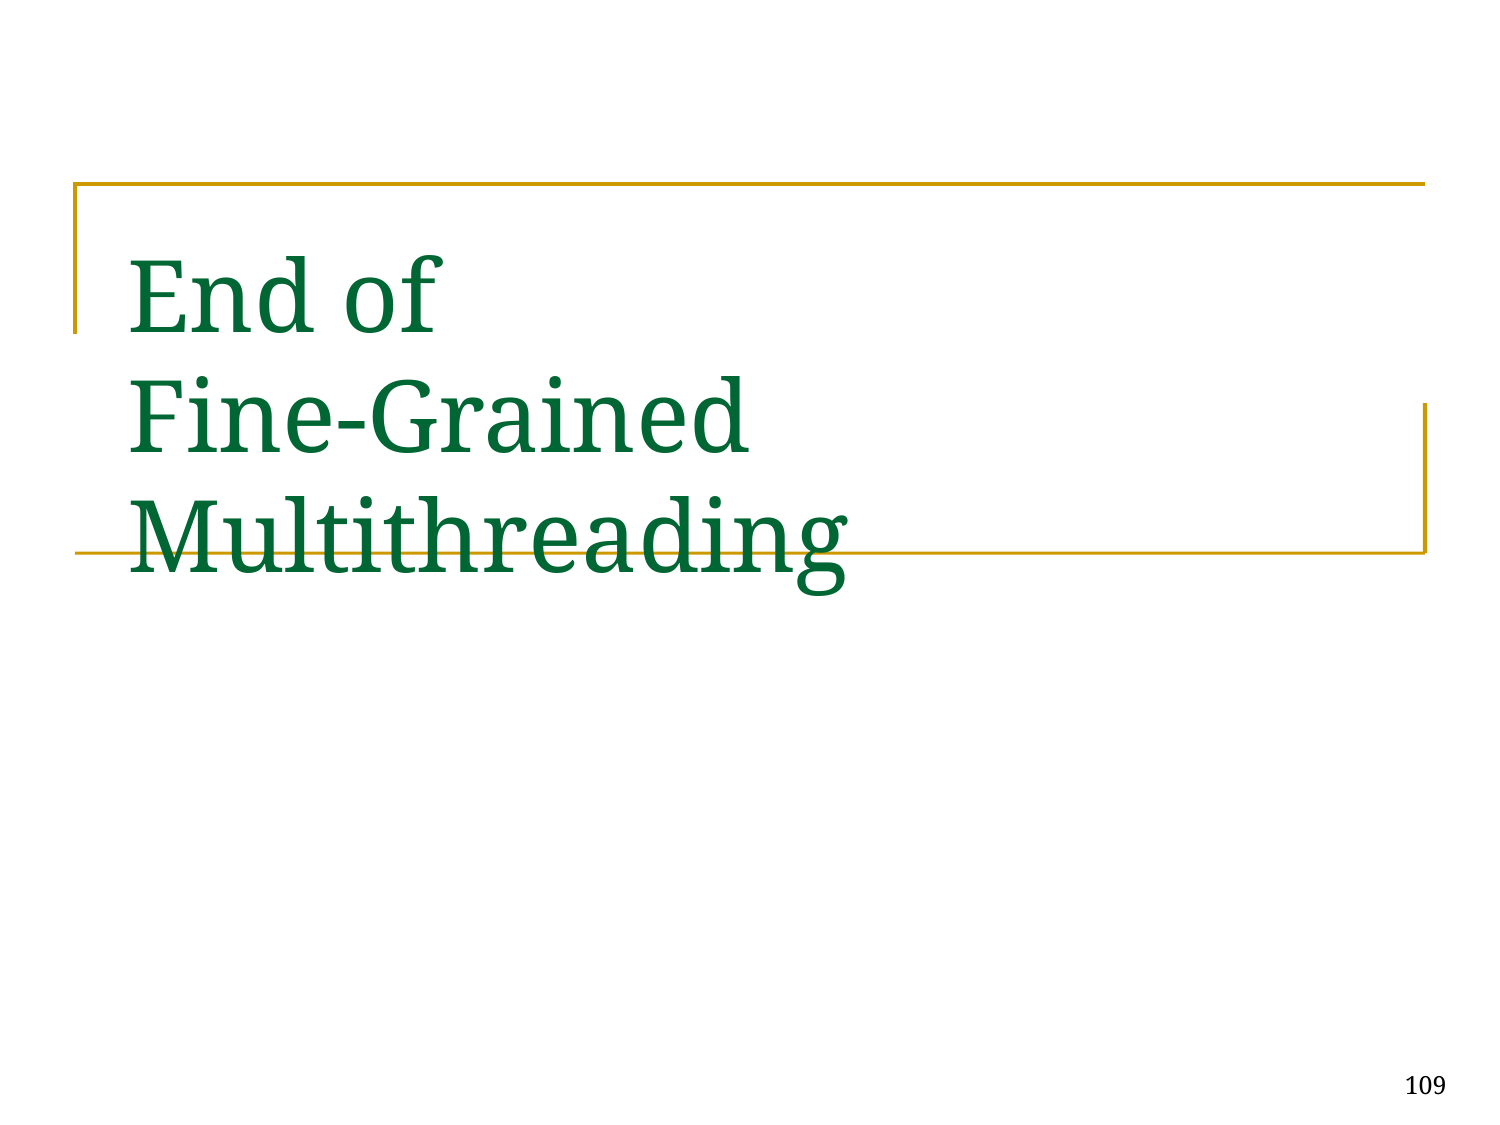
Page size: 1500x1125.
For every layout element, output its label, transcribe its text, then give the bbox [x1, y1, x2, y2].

title End of Fine-Grained Multithreading [112, 224, 1438, 513]
slide_number 109 [1111, 1036, 1462, 1112]
